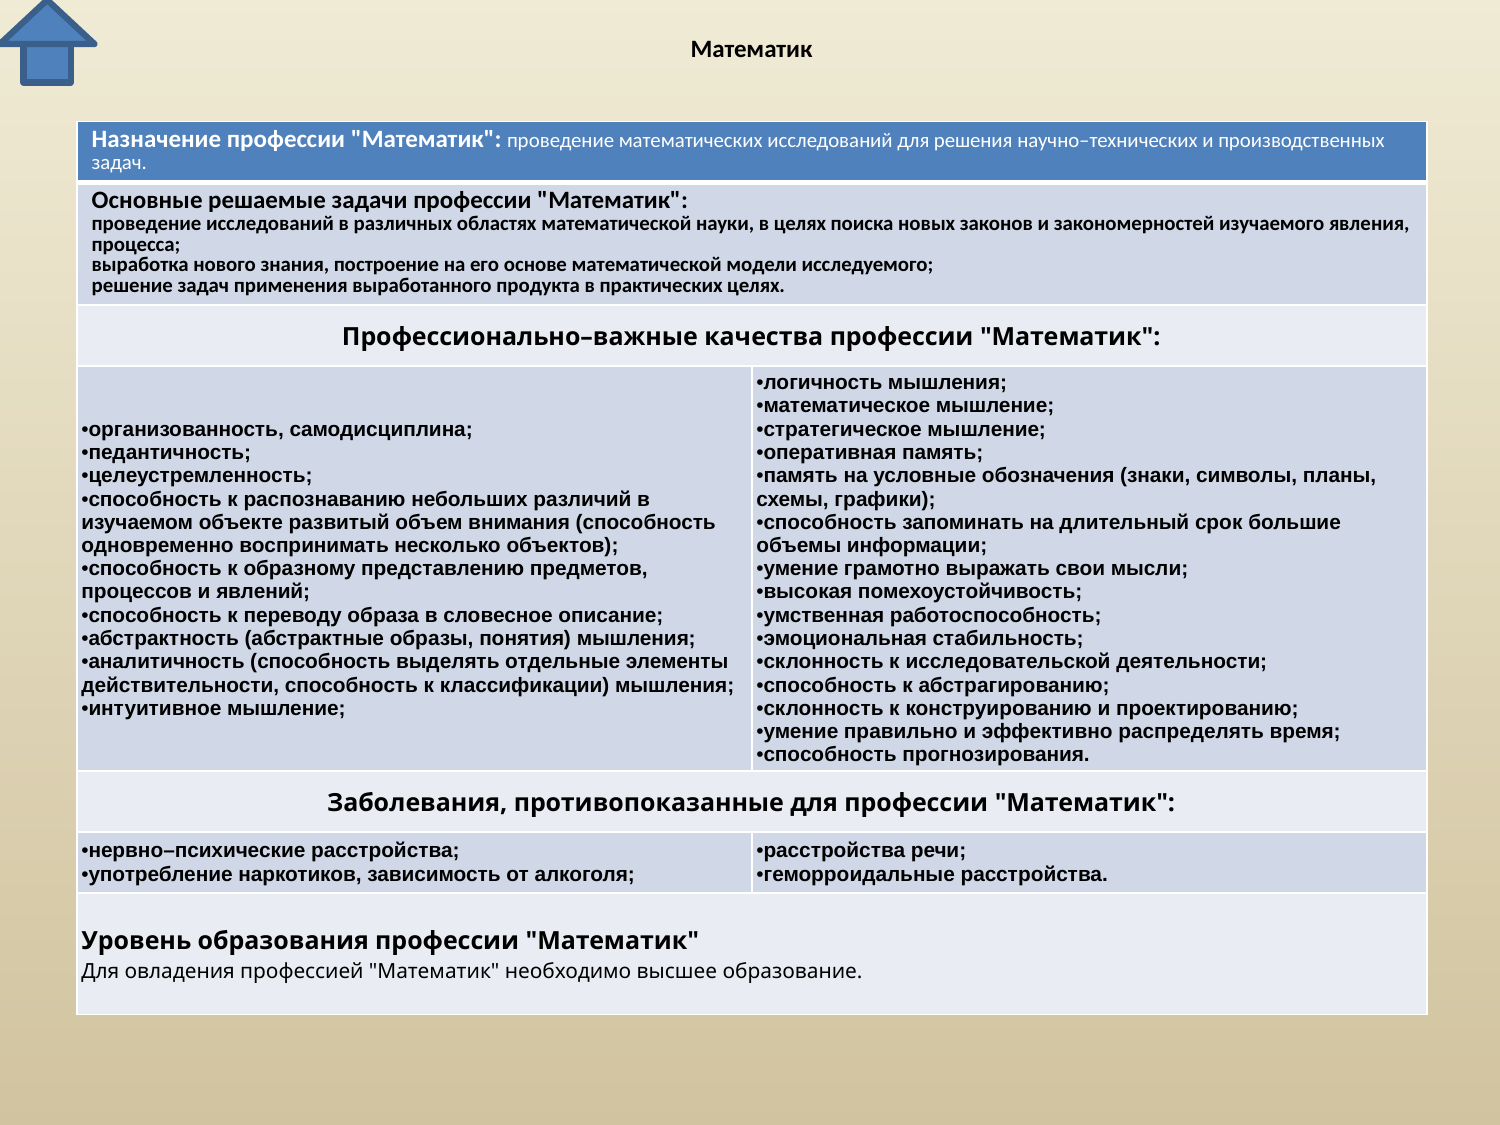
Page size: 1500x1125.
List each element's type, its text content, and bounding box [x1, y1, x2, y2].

table_header Назначение профессии "Математик": проведение математических исследований для решения научно–технических и производственных задач. [78, 122, 1426, 180]
table_cell Заболевания, противопоказанные для профессии "Математик": [78, 772, 1426, 831]
table_cell Профессионально–важные качества профессии "Математик": [78, 306, 1426, 365]
table_cell Уровень образования профессии "Математик" Для овладения профессией "Математик" необходимо высшее образование. [78, 894, 1426, 1014]
table_cell расстройства речи; геморроидальные расстройства. [753, 833, 1426, 892]
table_cell организованность, самодисциплина; педантичность; целеустремленность; способность к распознаванию небольших различий в изучаемом объекте развитый объем внимания (способность одновременно воспринимать несколько объектов); способность к образному представлению предметов, процессов и явлений; способность к переводу образа в словесное описание; абстрактность (абстрактные образы, понятия) мышления; аналитичность (способность выделять отдельные элементы действительности, способность к классификации) мышления; интуитивное мышление; [78, 367, 751, 770]
title Математик [76, 0, 1427, 96]
table_cell Основные решаемые задачи профессии "Математик": проведение исследований в различных областях математической науки, в целях поиска новых законов и закономерностей изучаемого явления, процесса; выработка нового знания, построение на его основе математической модели исследуемого; решение задач применения выработанного продукта в практических целях. [78, 185, 1426, 304]
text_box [1, 1, 93, 81]
table_cell логичность мышления; математическое мышление; стратегическое мышление; оперативная память; память на условные обозначения (знаки, символы, планы, схемы, графики); способность запоминать на длительный срок большие объемы информации; умение грамотно выражать свои мысли; высокая помехоустойчивость; умственная работоспособность; эмоциональная стабильность; склонность к исследовательской деятельности; способность к абстрагированию; склонность к конструированию и проектированию; умение правильно и эффективно распределять время; способность прогнозирования. [753, 367, 1426, 770]
table_cell нервно–психические расстройства; употребление наркотиков, зависимость от алкоголя; [78, 833, 751, 892]
